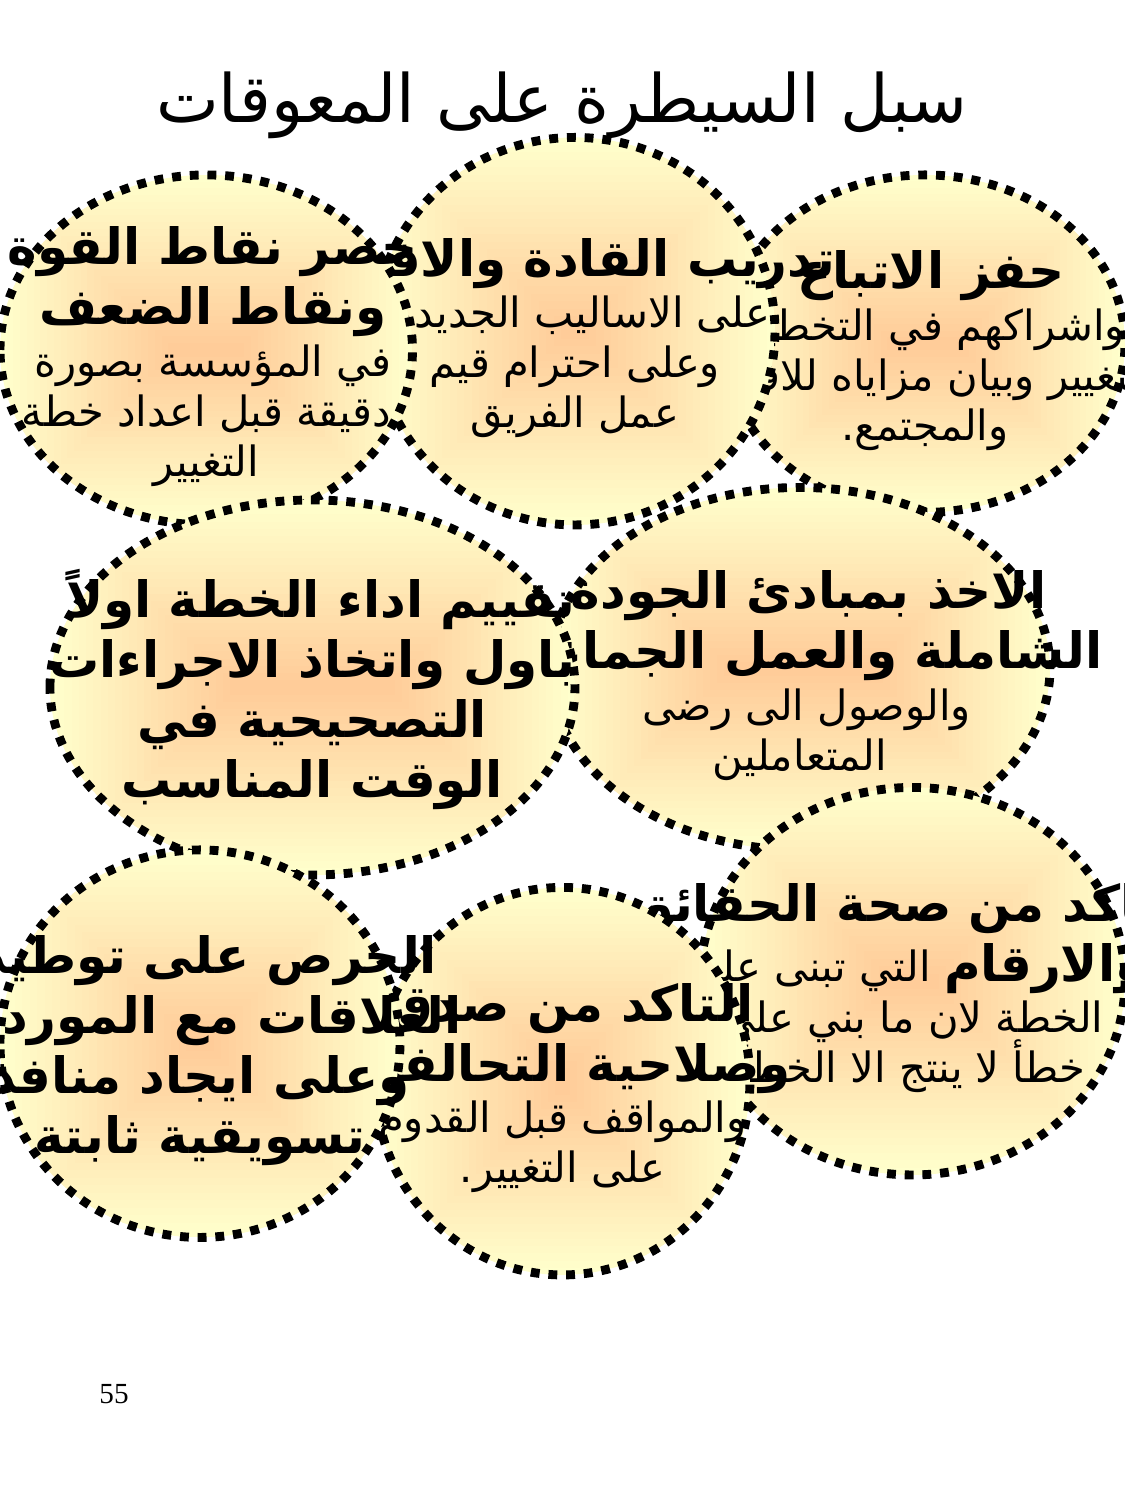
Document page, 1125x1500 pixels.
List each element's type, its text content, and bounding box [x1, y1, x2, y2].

text_box حصر نقاط القوة ونقاط الضعف في المؤسسة بصورة دقيقة قبل اعداد خطة التغيير [0, 174, 413, 524]
slide_number 55 [84, 1366, 319, 1467]
text_box التاكد من صدق وصلاحية التحالفات والمواقف قبل القدوم على التغيير. [380, 887, 750, 1275]
text_box حفز الاتباع واشراكهم في التخطيط للتغيير وبيان مزاياه للافراد والمجتمع. [750, 174, 1125, 513]
text_box تدريب القادة والافراد على الاساليب الجديدة وعلى احترام قيم عمل الفريق [387, 137, 775, 525]
text_box التاكد من صحة الحقائق والارقام التي تبنى عليها الخطة لان ما بني على خطأ لا ينتج الا الخطأ [702, 787, 1125, 1175]
text_box الاخذ بمبادئ الجودة الشاملة والعمل الجماعي والوصول الى رضى المتعاملين [558, 487, 1051, 848]
title سبل السيطرة على المعوقات [84, 37, 1041, 155]
text_box تقييم اداء الخطة اولاً باول واتخاذ الاجراءات التصحيحية في الوقت المناسب [49, 499, 575, 875]
text_box الحرص على توطيد العلاقات مع الموردين وعلى ايجاد منافذ تسويقية ثابتة [0, 849, 400, 1238]
